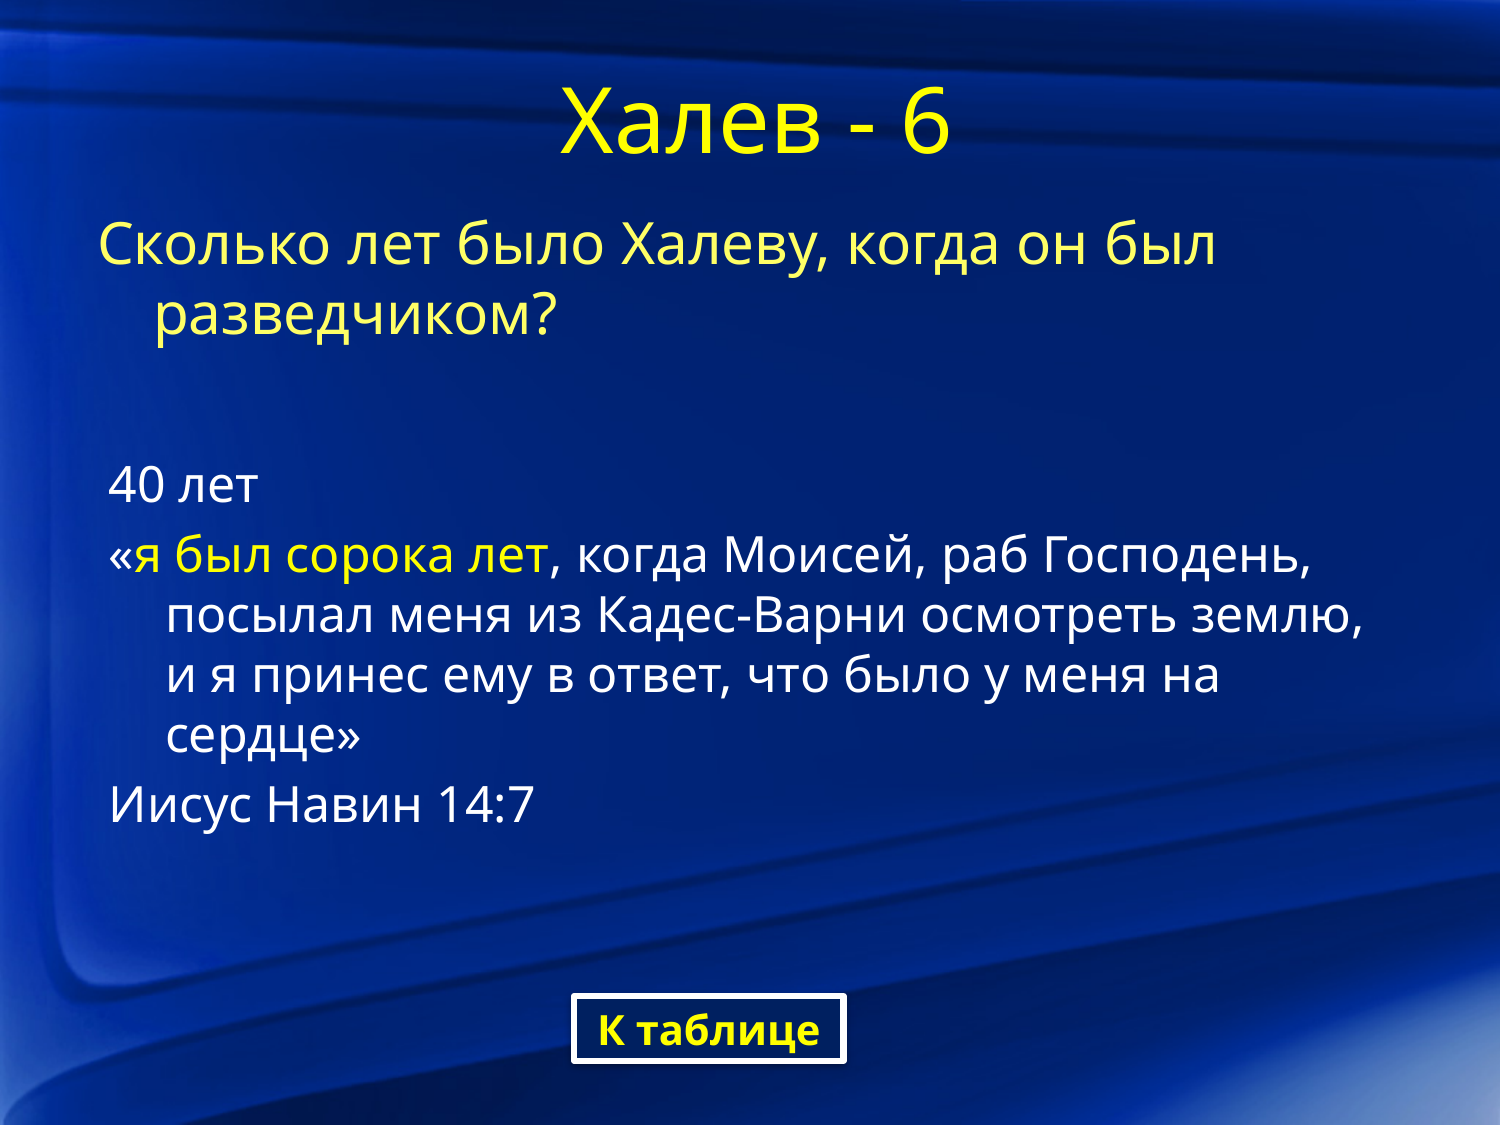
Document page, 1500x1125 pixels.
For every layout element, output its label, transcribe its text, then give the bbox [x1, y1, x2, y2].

picture [0, 0, 1500, 1125]
text_box К таблице [571, 993, 847, 1064]
title Халев - 6 [82, 23, 1432, 211]
list Сколько лет было Халеву, когда он был разведчиком? [82, 199, 1390, 387]
list 40 лет «я был сорока лет, когда Моисей, раб Господень, посылал меня из Кадес-Варни осмотреть землю, и я принес ему в ответ, что было у меня на сердце» Иисус Навин 14:7 [93, 445, 1383, 879]
